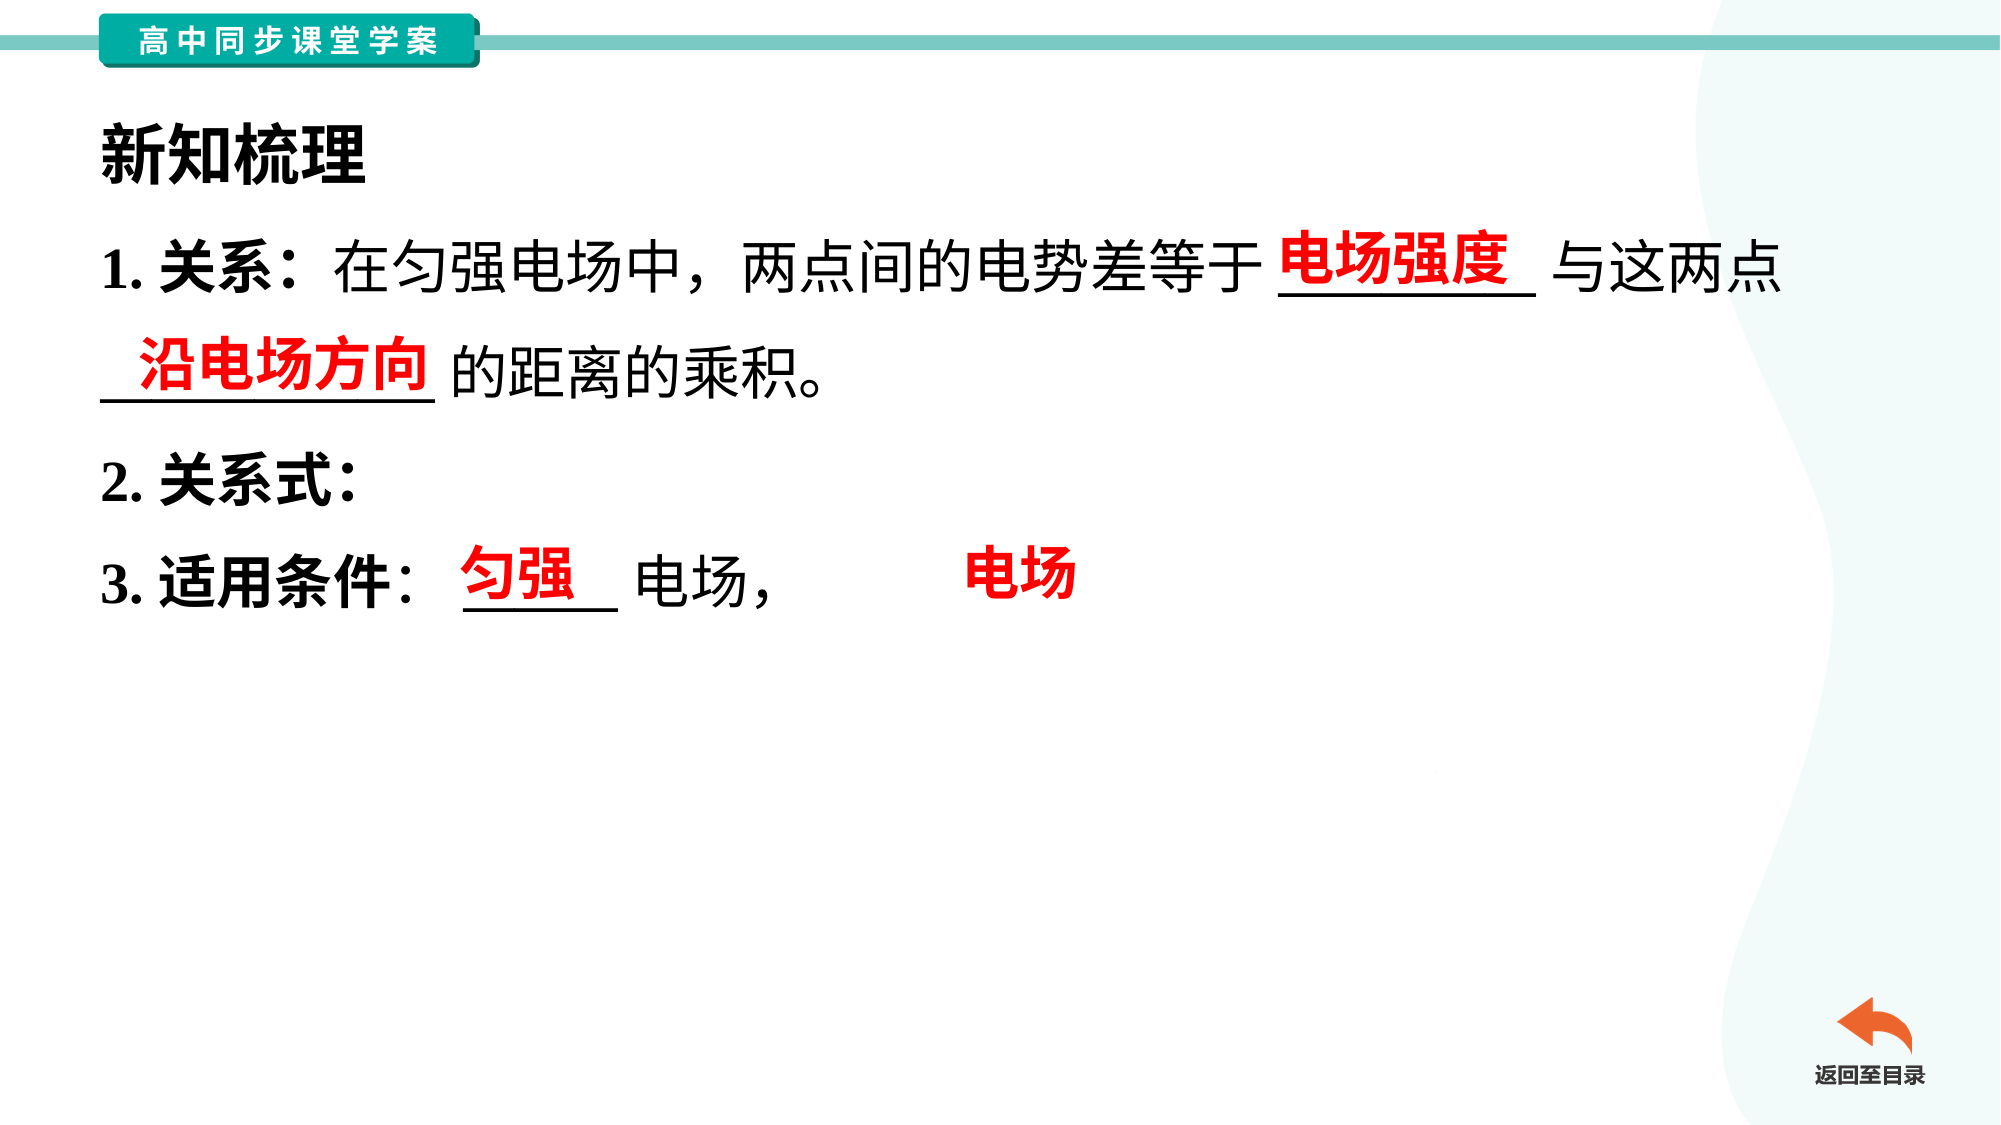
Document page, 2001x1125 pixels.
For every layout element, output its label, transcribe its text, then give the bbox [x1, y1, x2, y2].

text_box 电场 [939, 504, 1100, 595]
text_box 新知梳理 [100, 76, 1899, 254]
text_box 电场强度 [1254, 188, 1532, 280]
text_box 沿电场方向 [116, 295, 453, 386]
text_box 匀强 [437, 504, 598, 595]
picture [0, 0, 2000, 1125]
